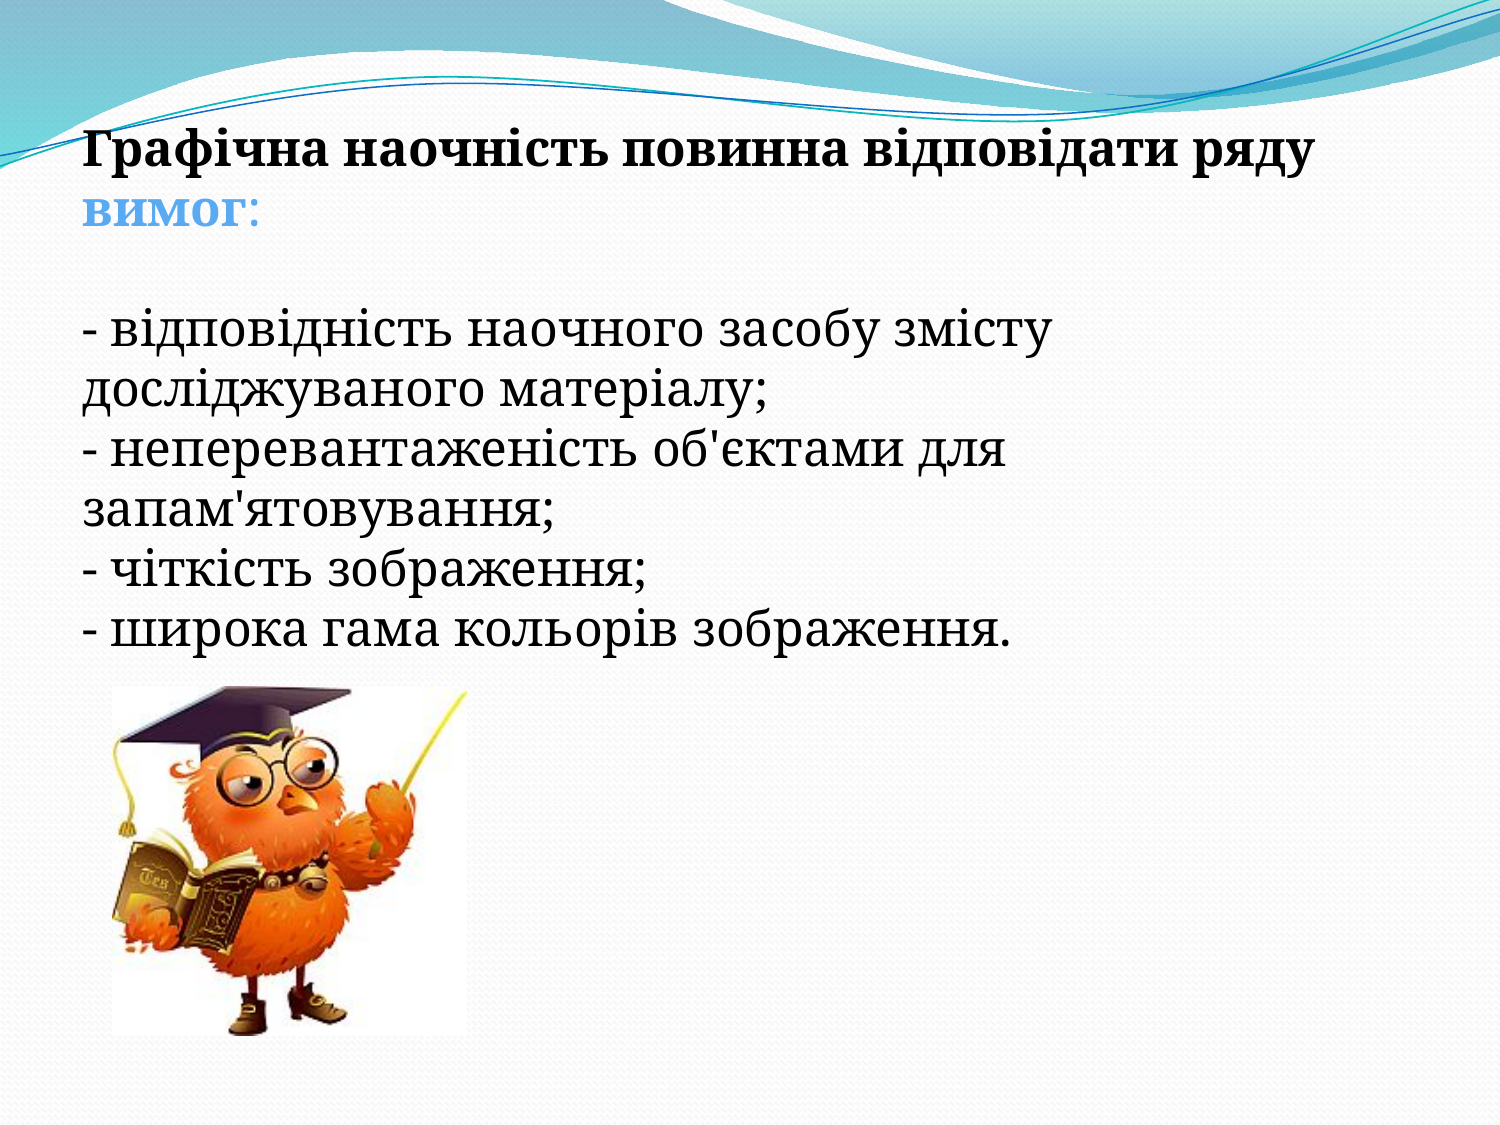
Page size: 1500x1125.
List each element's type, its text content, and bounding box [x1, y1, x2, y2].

picture [111, 686, 467, 1036]
title Графічна наочність повинна відповідати ряду вимог: - відповідність наочного засобу змісту досліджуваного матеріалу; - неперевантаженість об'єктами для запам'ятовування; - чіткість зображення; - широка гама кольорів зображення. [82, 375, 1425, 657]
